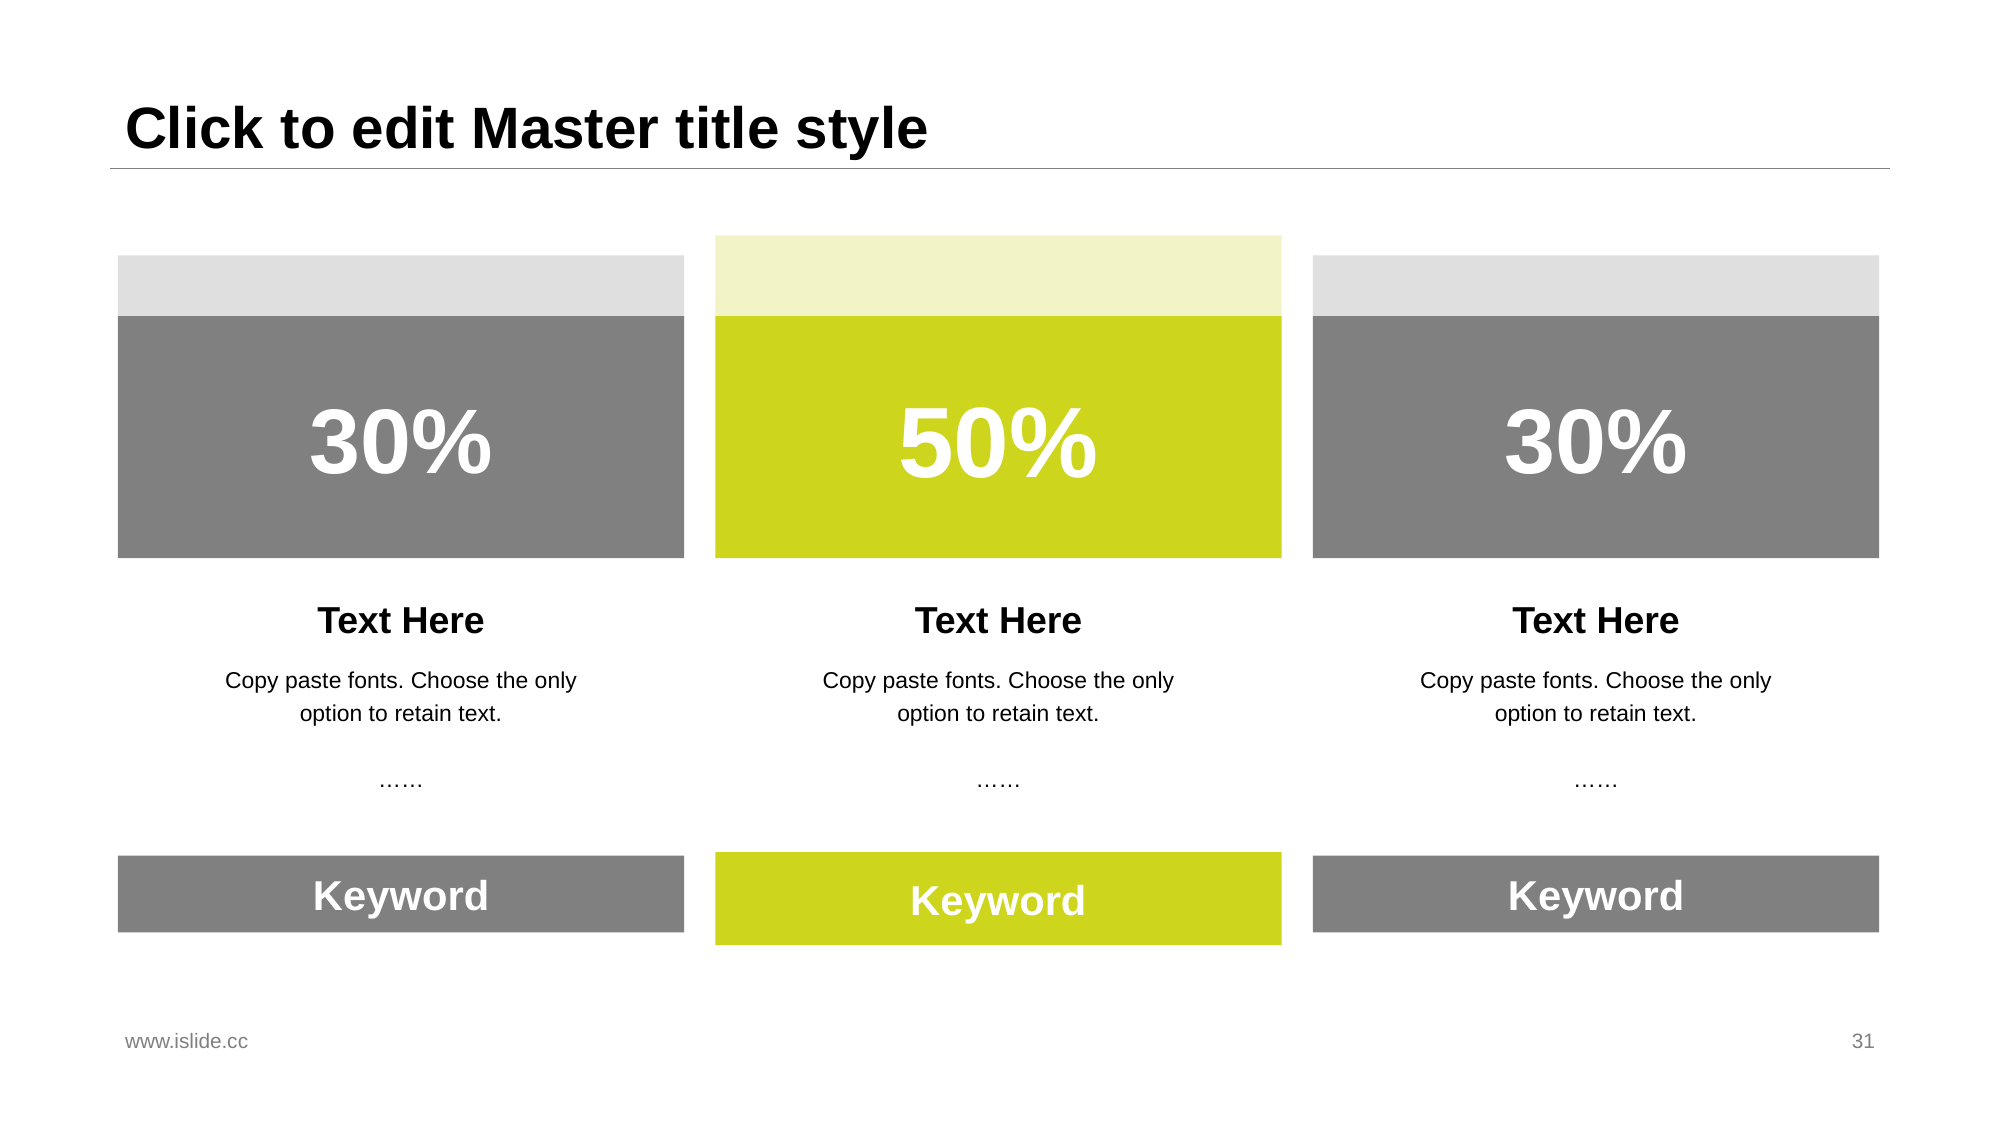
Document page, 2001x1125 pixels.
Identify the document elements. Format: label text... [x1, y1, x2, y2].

footer www.islide.cc [109, 1023, 790, 1058]
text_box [117, 235, 1880, 946]
title Click to edit Master title style [109, 0, 1890, 169]
slide_number 31 [1412, 1023, 1890, 1058]
